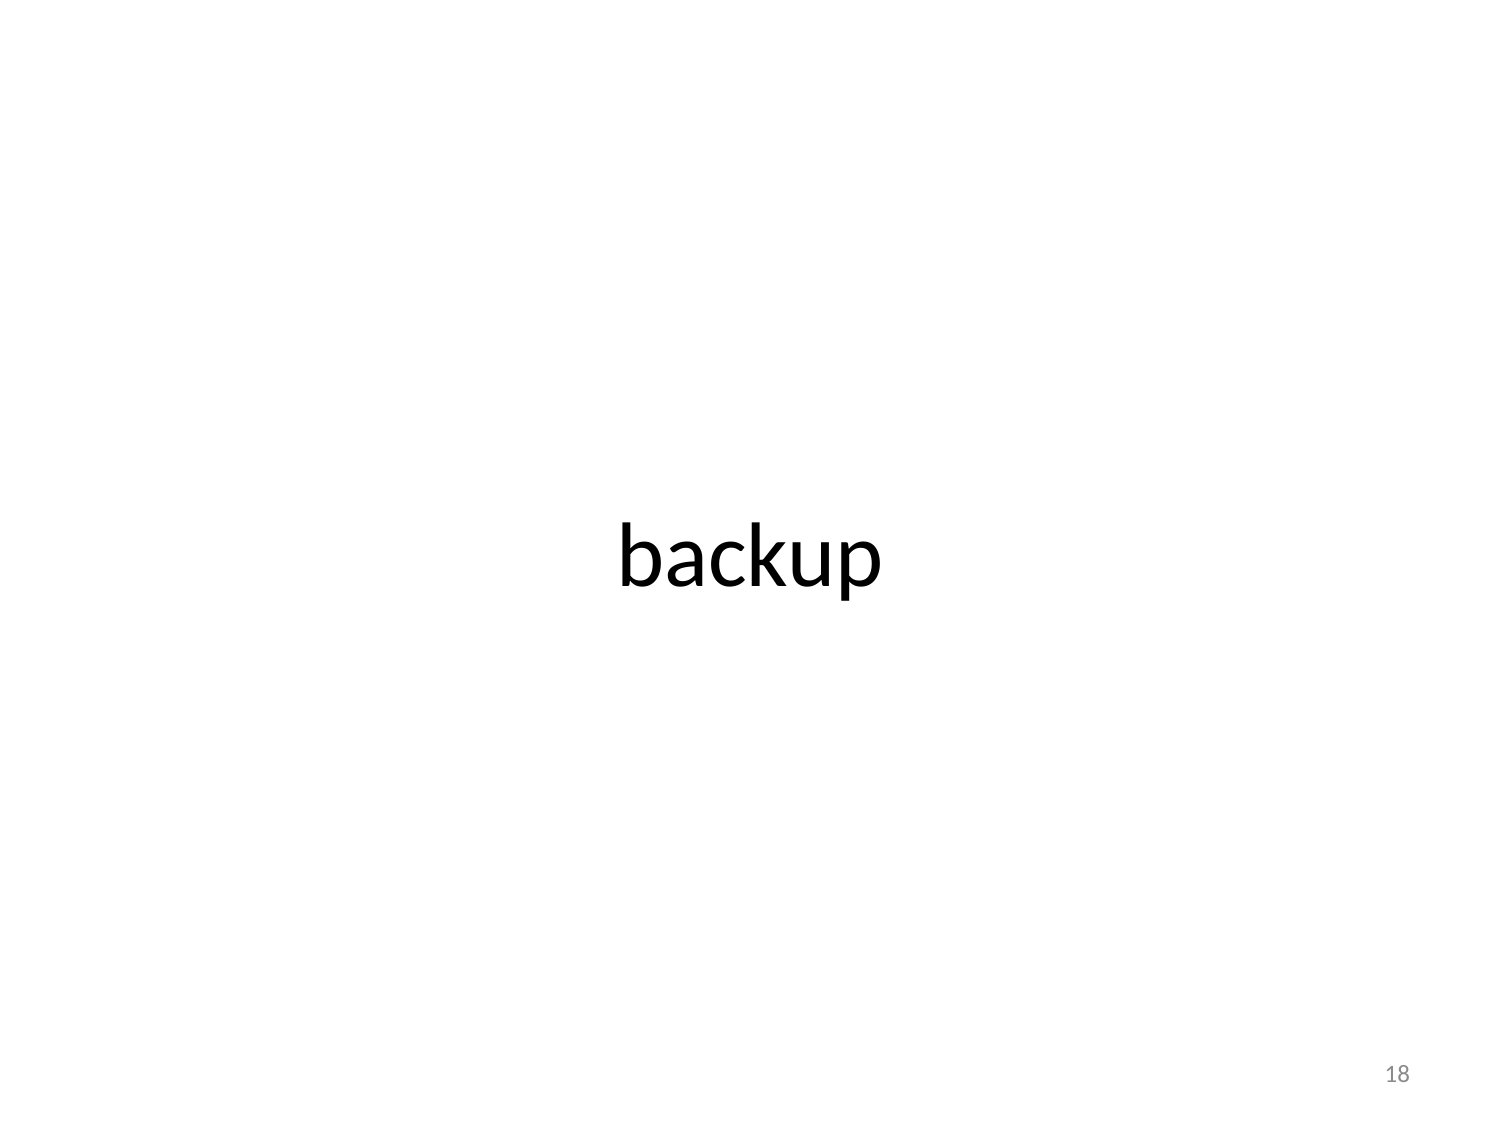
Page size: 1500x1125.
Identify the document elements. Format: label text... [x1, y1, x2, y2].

slide_number 18 [1074, 1042, 1425, 1103]
title backup [75, 456, 1425, 644]
